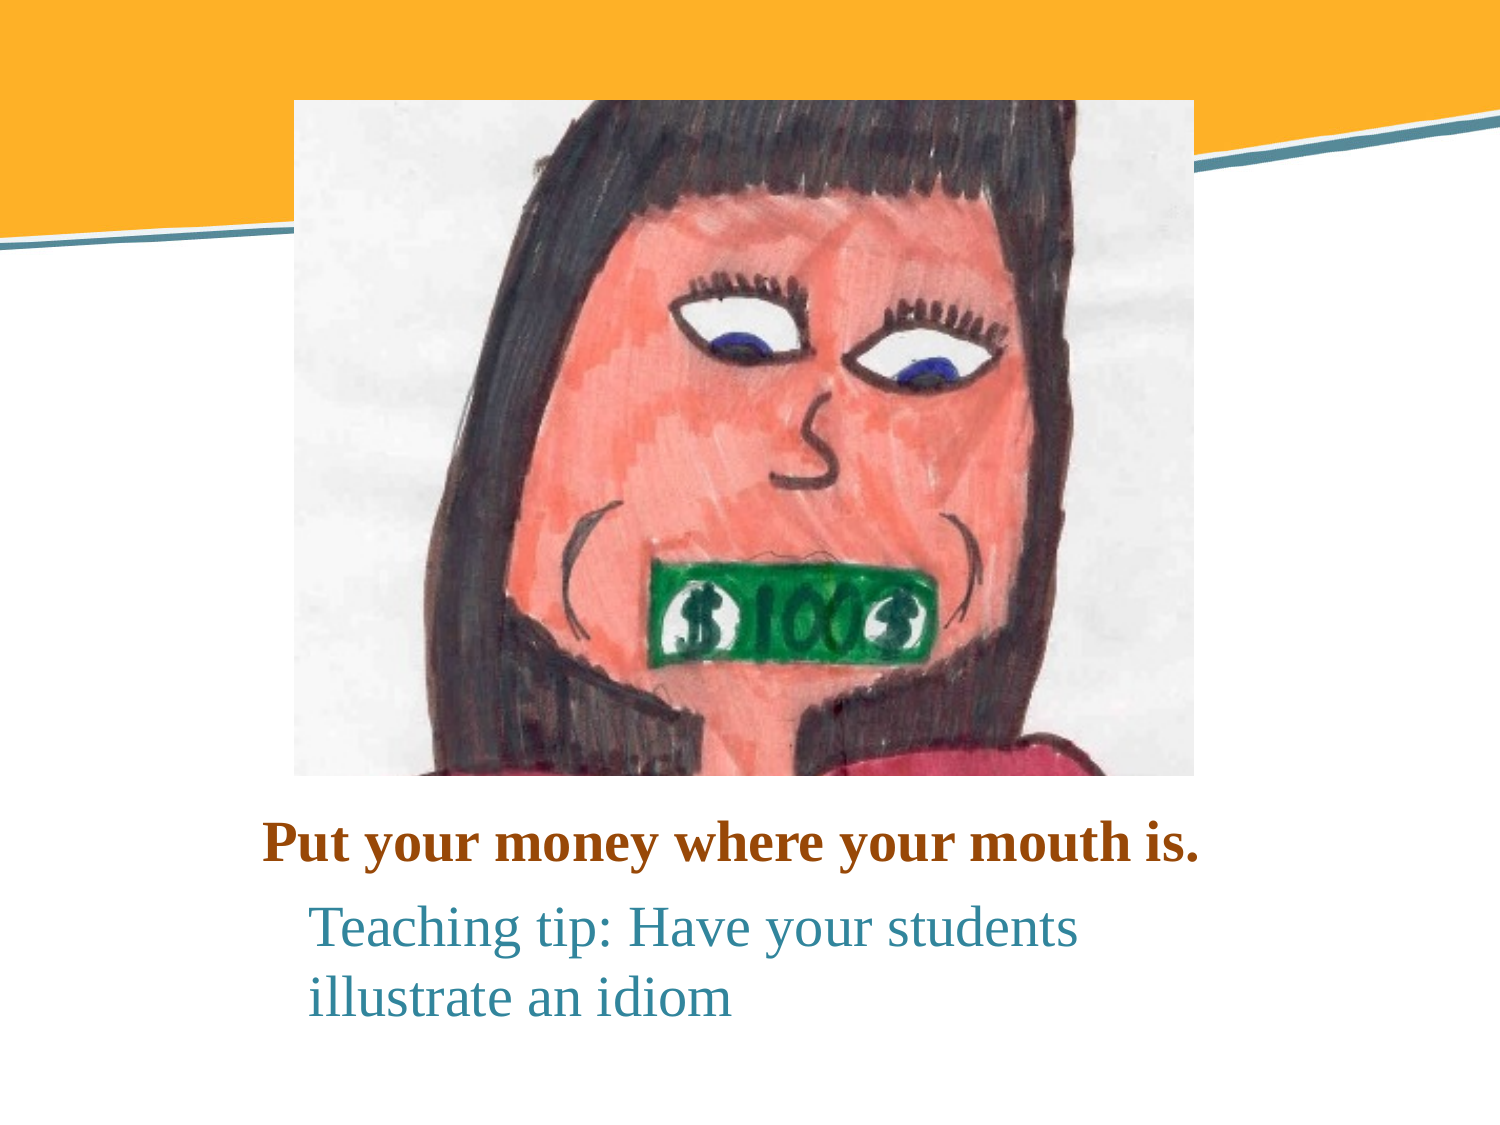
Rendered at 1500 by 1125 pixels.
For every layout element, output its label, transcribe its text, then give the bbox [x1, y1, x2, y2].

title Put your money where your mouth is. [174, 787, 1288, 881]
list Teaching tip: Have your students illustrate an idiom [293, 880, 1195, 1013]
picture [0, 0, 1500, 1125]
